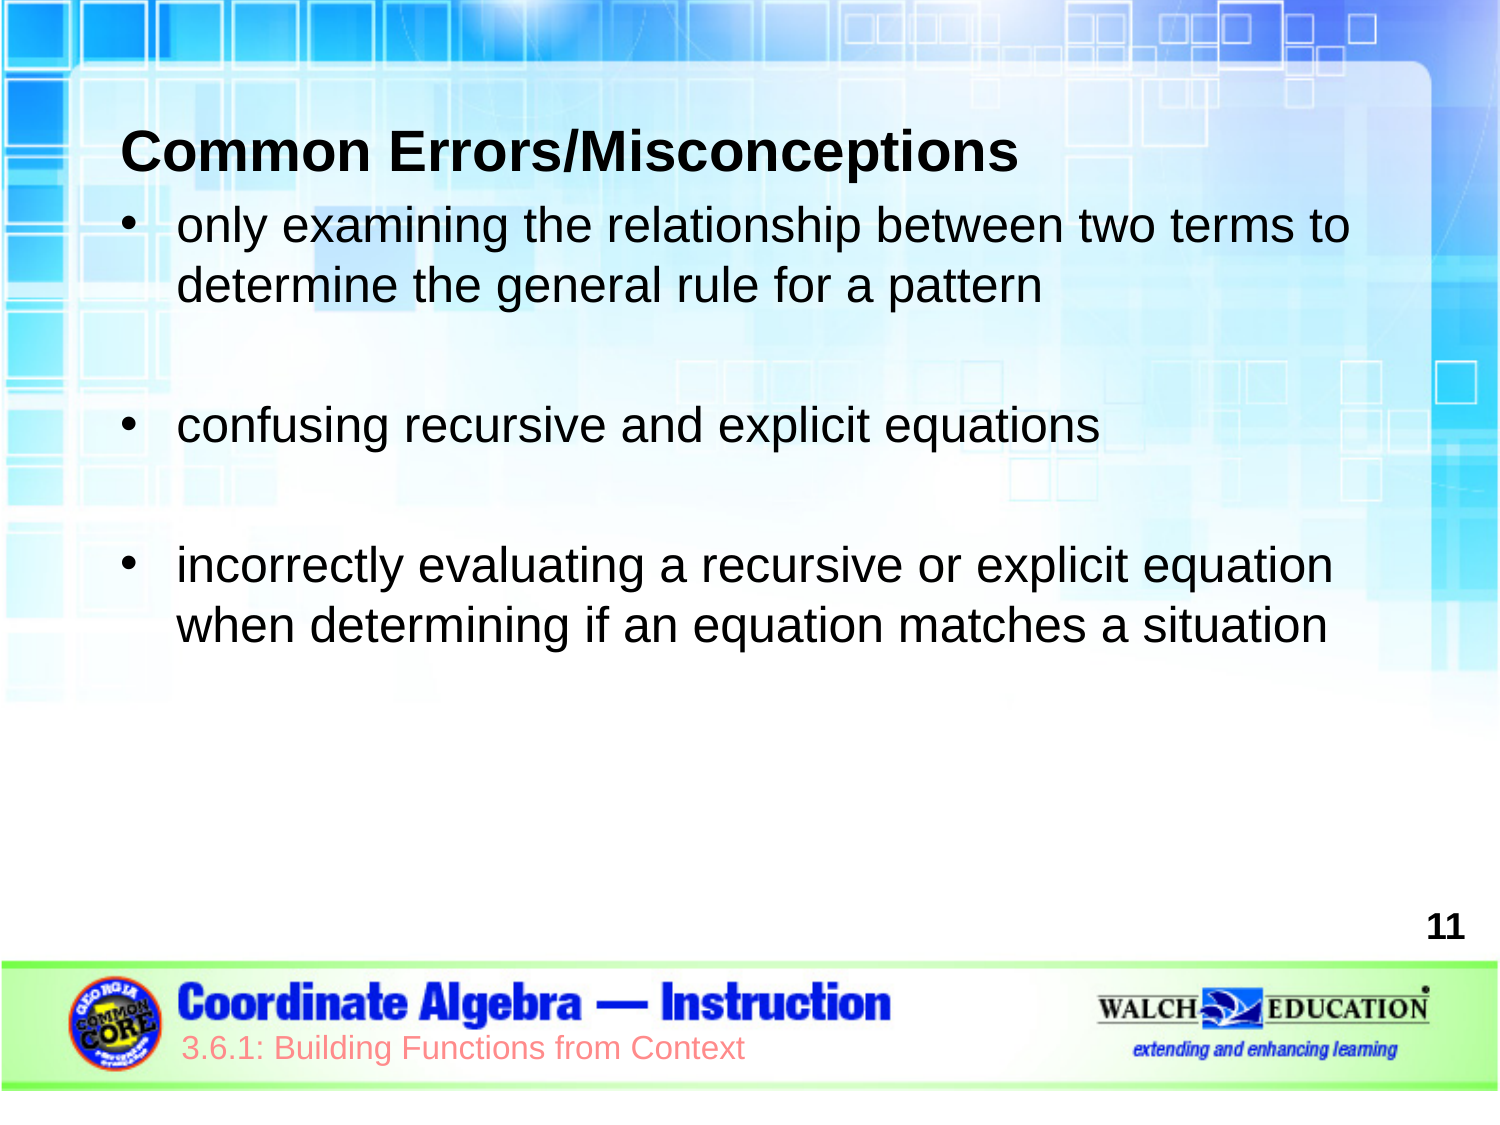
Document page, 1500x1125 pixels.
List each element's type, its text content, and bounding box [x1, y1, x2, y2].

slide_number 11 [1361, 901, 1481, 949]
picture [1, 0, 1500, 1091]
footer 3.6.1: Building Functions from Context [166, 1024, 1080, 1069]
subtitle Common Errors/Misconceptions only examining the relationship between two terms to determine the general rule for a pattern confusing recursive and explicit equations incorrectly evaluating a recursive or explicit equation when determining if an equation matches a situation [105, 105, 1394, 925]
